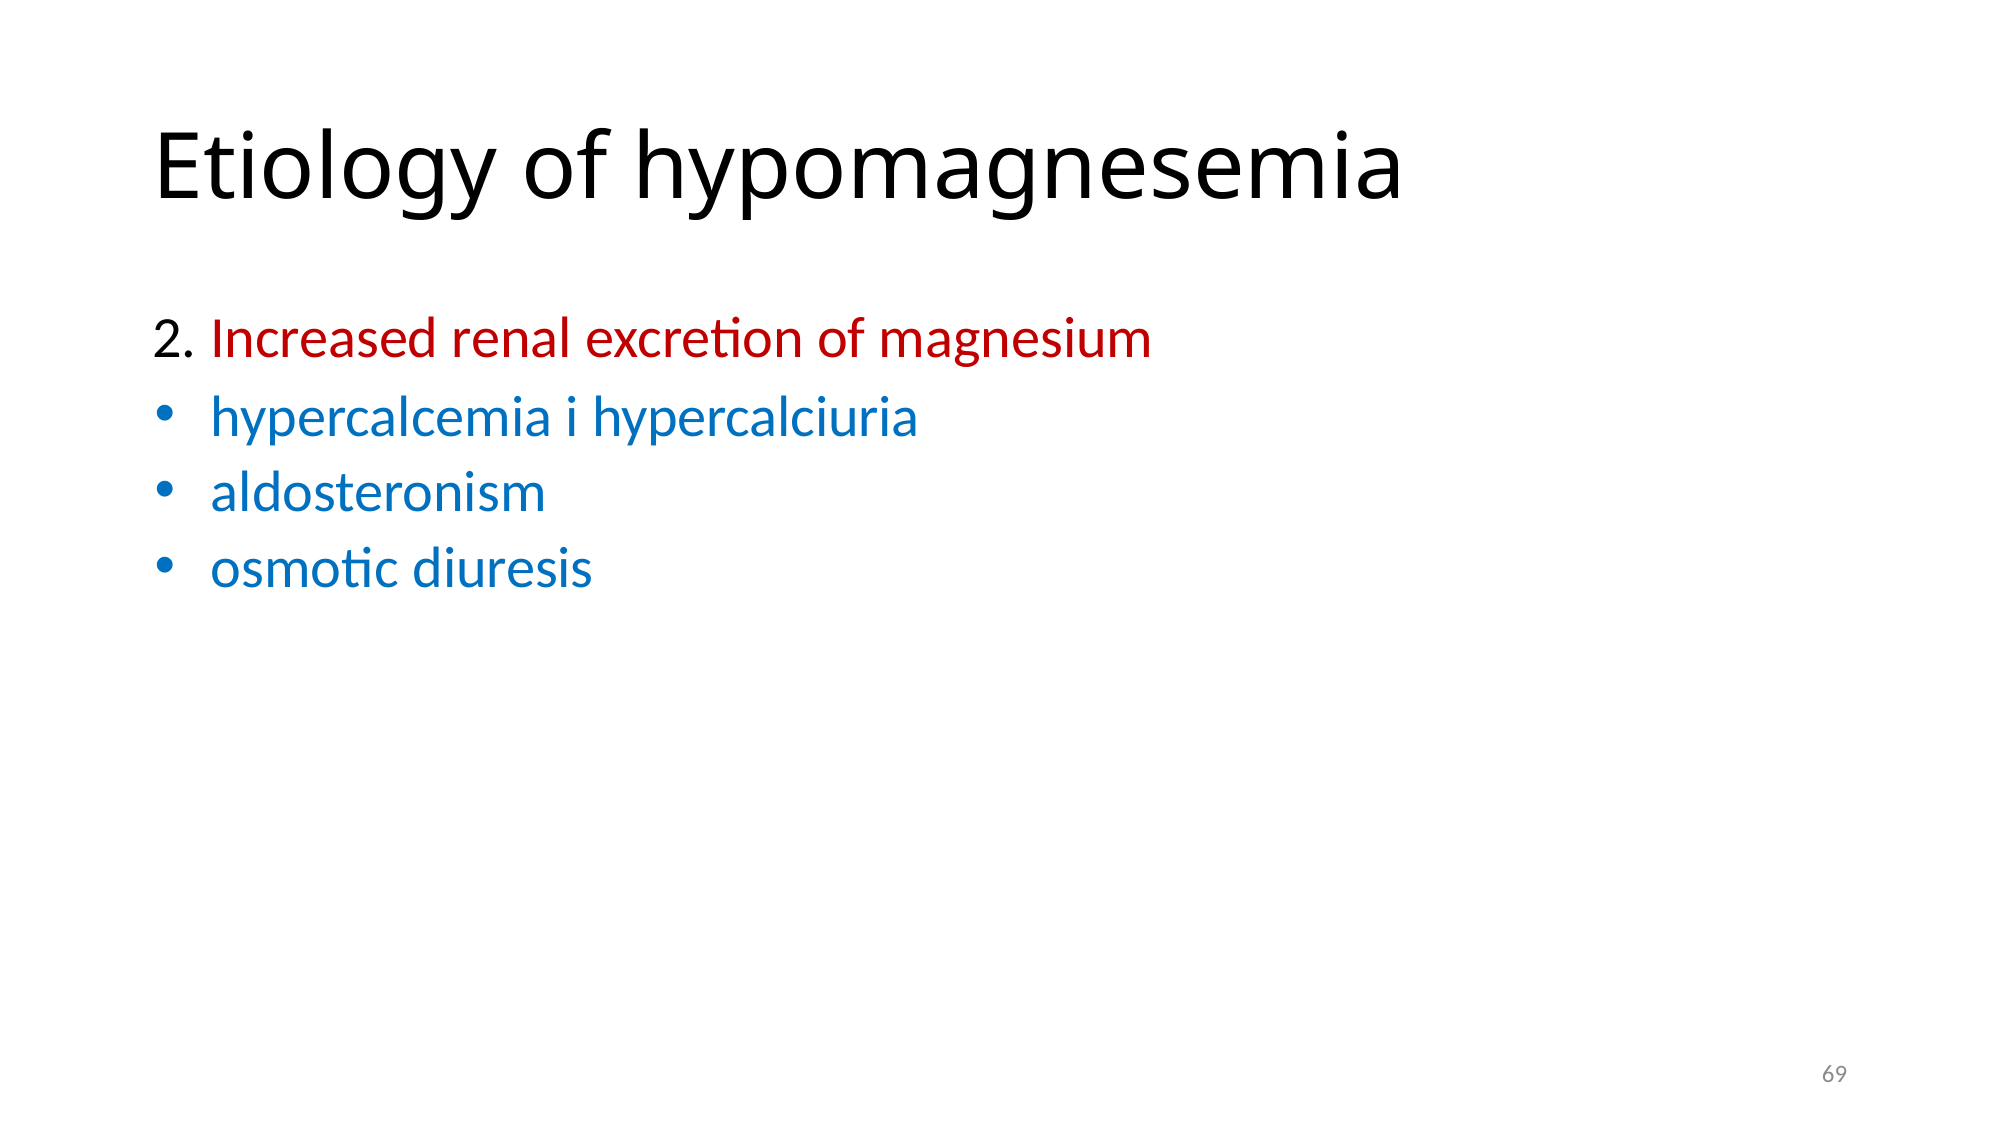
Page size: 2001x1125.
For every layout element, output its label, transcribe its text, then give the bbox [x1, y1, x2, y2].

list 2. Increased renal excretion of magnesium hypercalcemia i hypercalciuria aldosteronism osmotic diuresis [137, 299, 1863, 1014]
title Etiology of hypomagnesemia [137, 59, 1863, 278]
slide_number 69 [1412, 1042, 1863, 1103]
